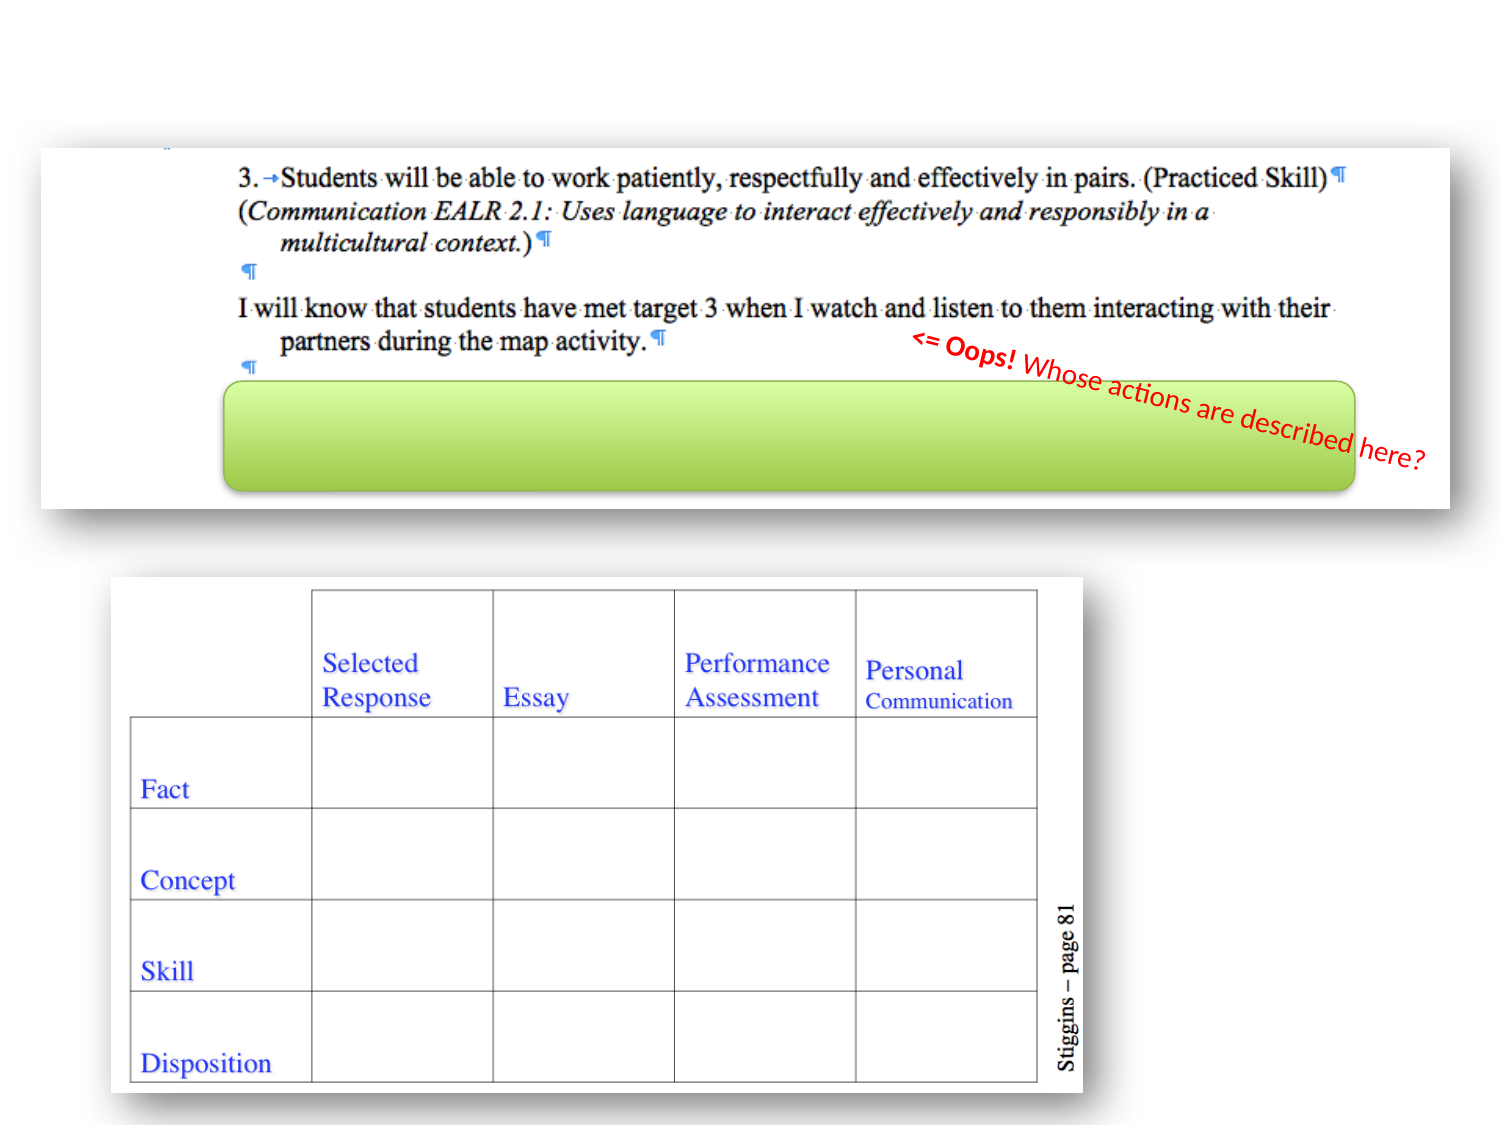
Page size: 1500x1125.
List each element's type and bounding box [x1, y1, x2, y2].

picture [41, 148, 1450, 509]
picture [110, 576, 1083, 1093]
